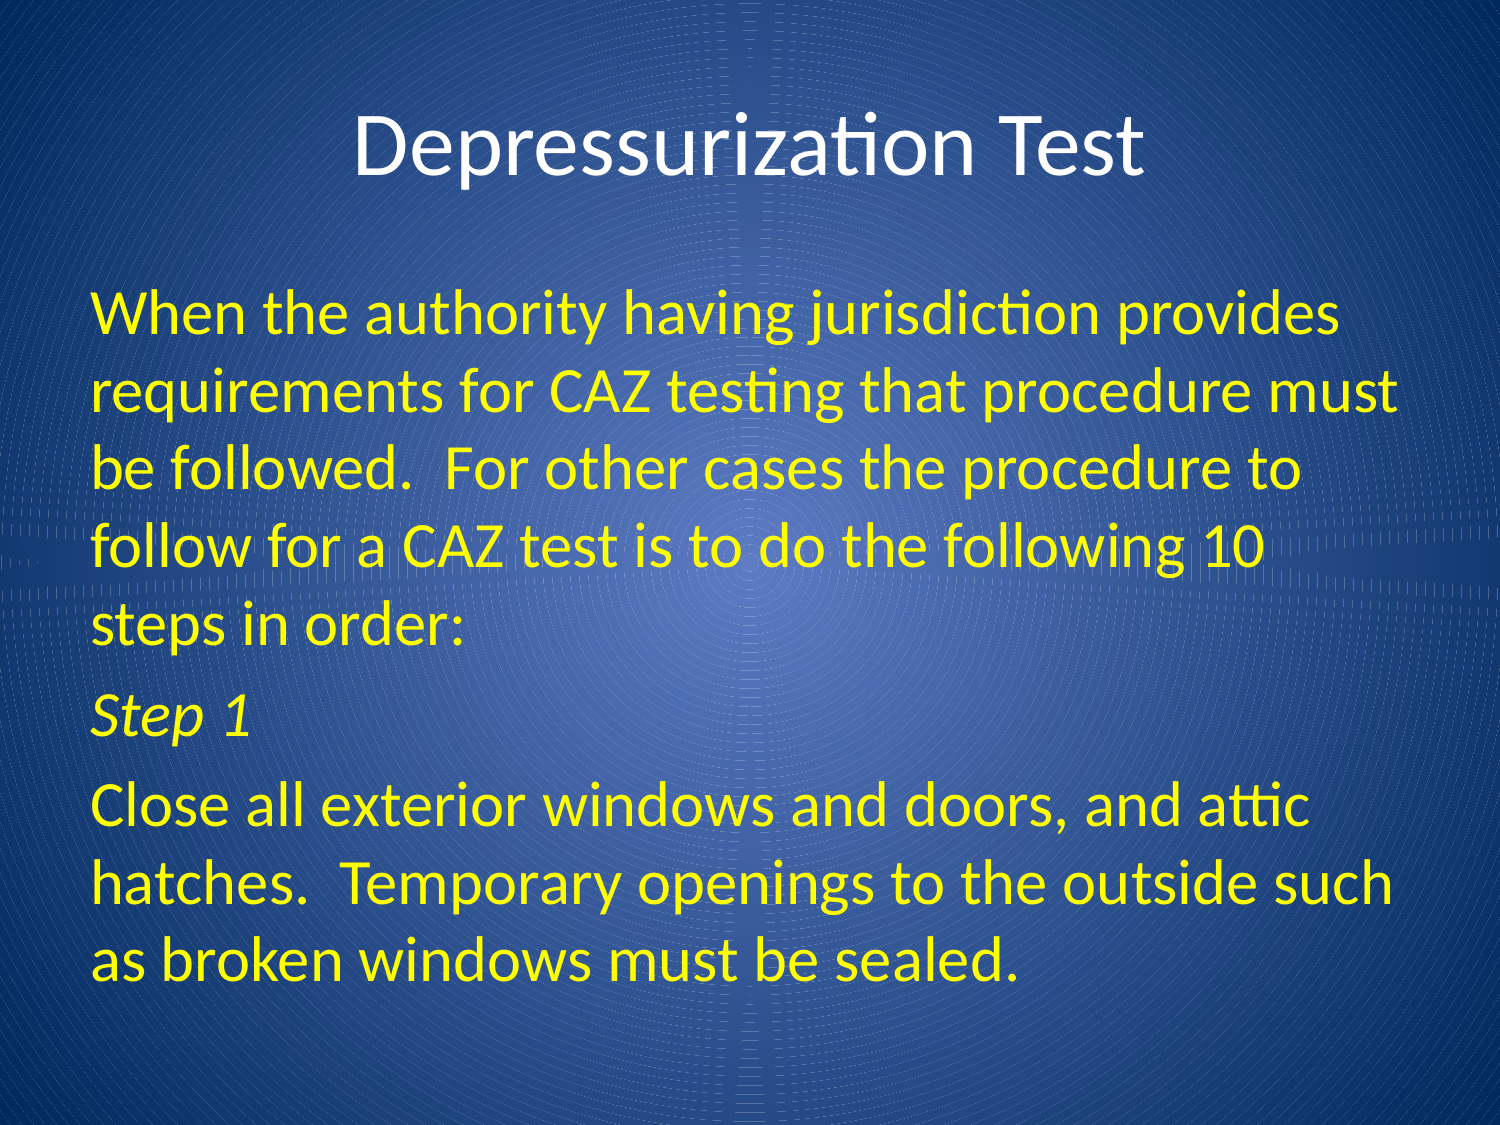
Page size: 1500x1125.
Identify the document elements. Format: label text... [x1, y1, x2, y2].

list When the authority having jurisdiction provides requirements for CAZ testing that procedure must be followed. For other cases the procedure to follow for a CAZ test is to do the following 10 steps in order: Step 1 Close all exterior windows and doors, and attic hatches. Temporary openings to the outside such as broken windows must be sealed. [75, 262, 1425, 1005]
title Depressurization Test [75, 45, 1425, 233]
